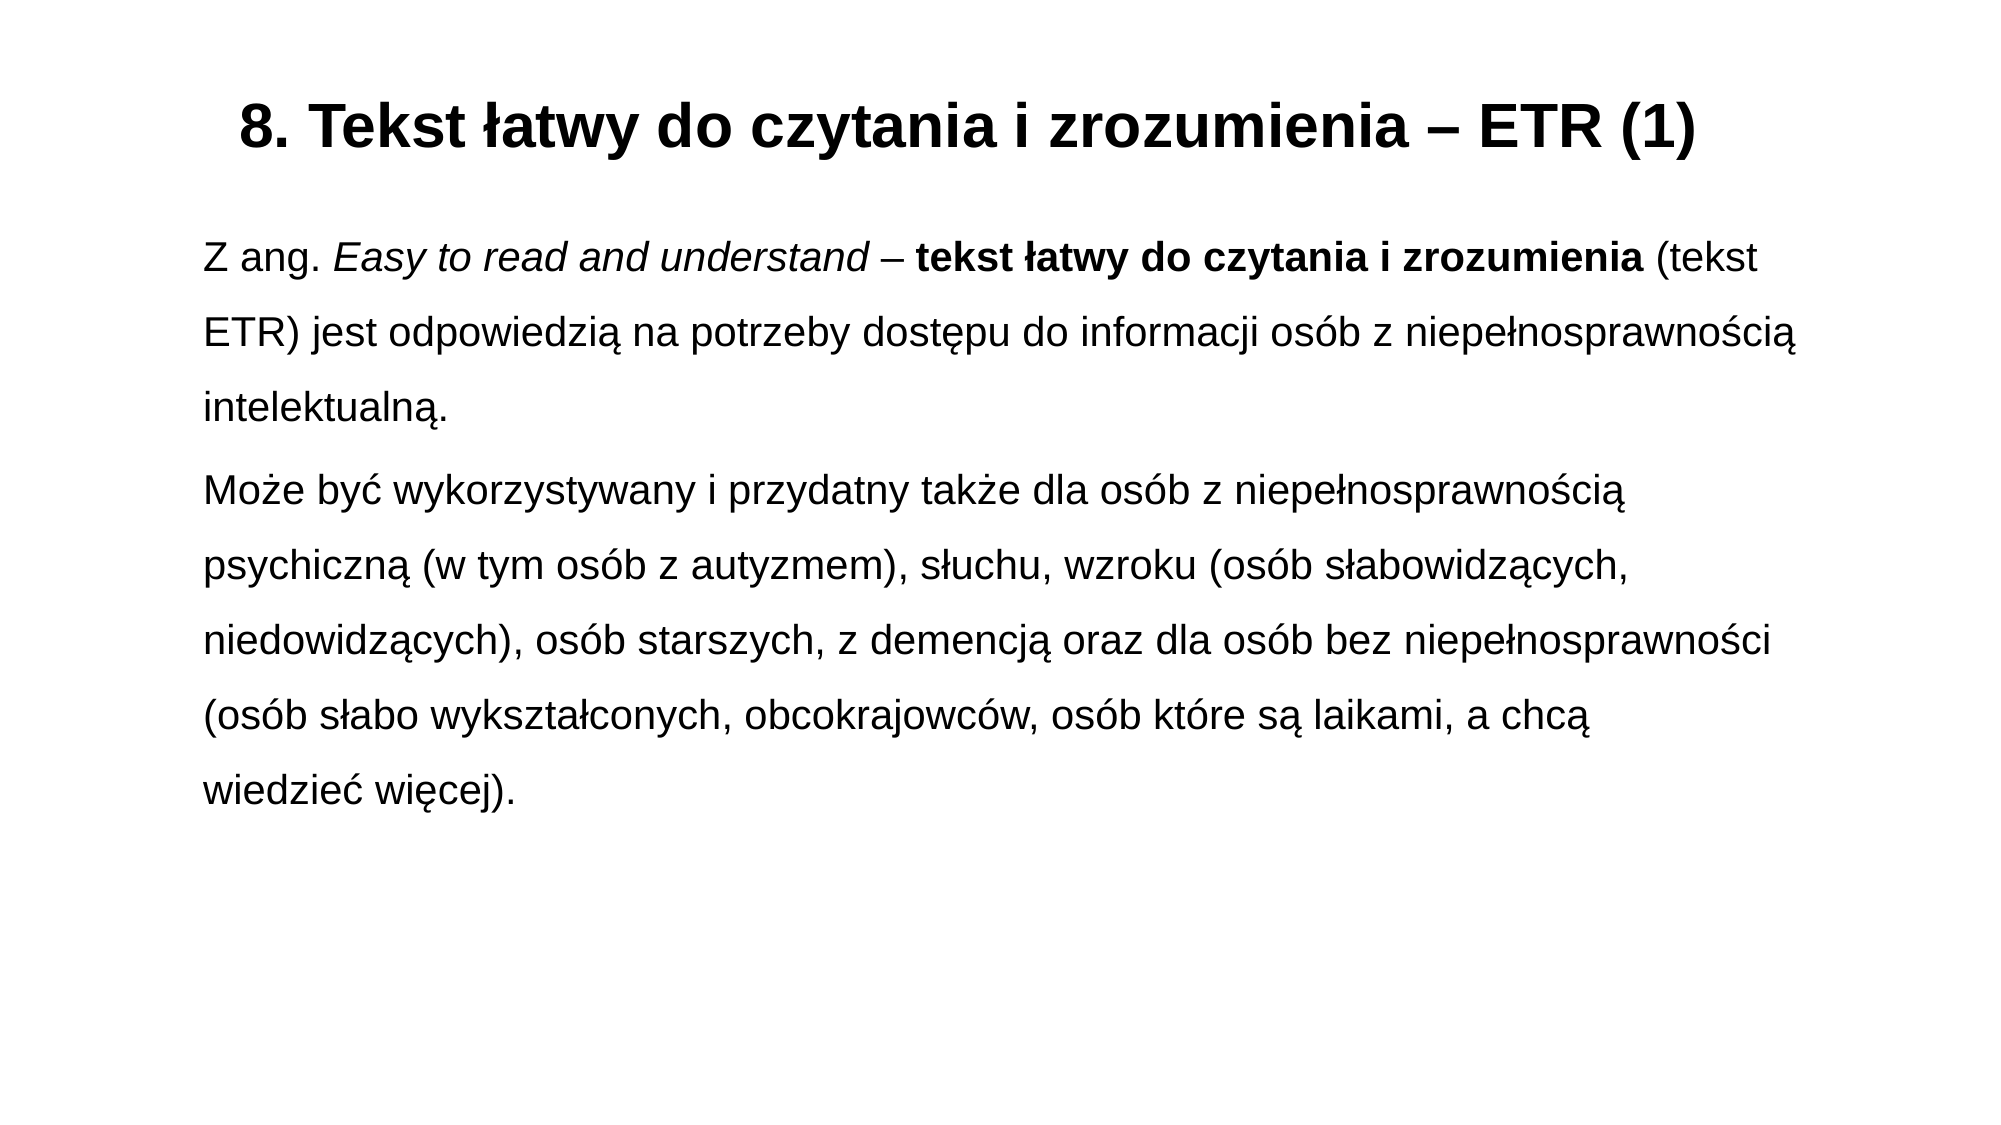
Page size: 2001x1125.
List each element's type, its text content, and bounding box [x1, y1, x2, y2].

text_box Z ang. Easy to read and understand – tekst łatwy do czytania i zrozumienia (tekst ETR) jest odpowiedzią na potrzeby dostępu do informacji osób z niepełnosprawnością intelektualną. Może być wykorzystywany i przydatny także dla osób z niepełnosprawnością psychiczną (w tym osób z autyzmem), słuchu, wzroku (osób słabowidzących, niedowidzących), osób starszych, z demencją oraz dla osób bez niepełnosprawności (osób słabo wykształconych, obcokrajowców, osób które są laikami, a chcą wiedzieć więcej). [188, 197, 1823, 821]
text_box 8. Tekst łatwy do czytania i zrozumienia – ETR (1) [224, 77, 1889, 168]
